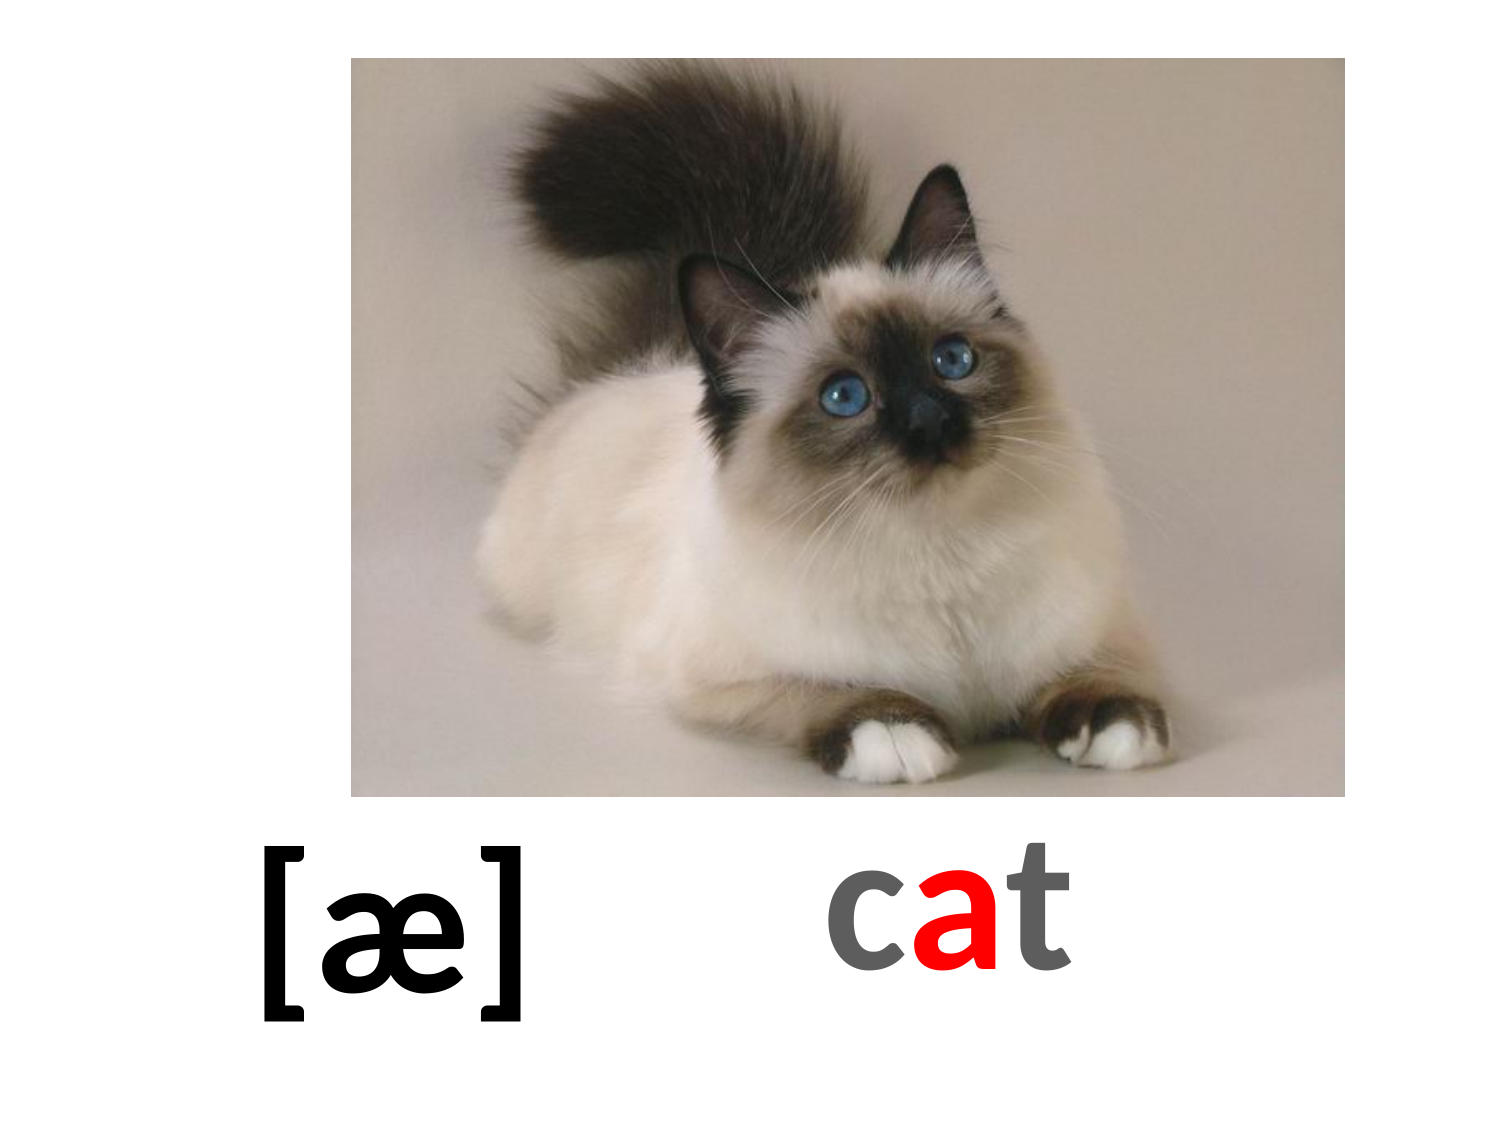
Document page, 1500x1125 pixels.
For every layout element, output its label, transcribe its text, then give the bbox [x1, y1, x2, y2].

text_box cat [809, 805, 1089, 1017]
picture [351, 58, 1346, 798]
text_box [æ] [235, 785, 551, 1040]
